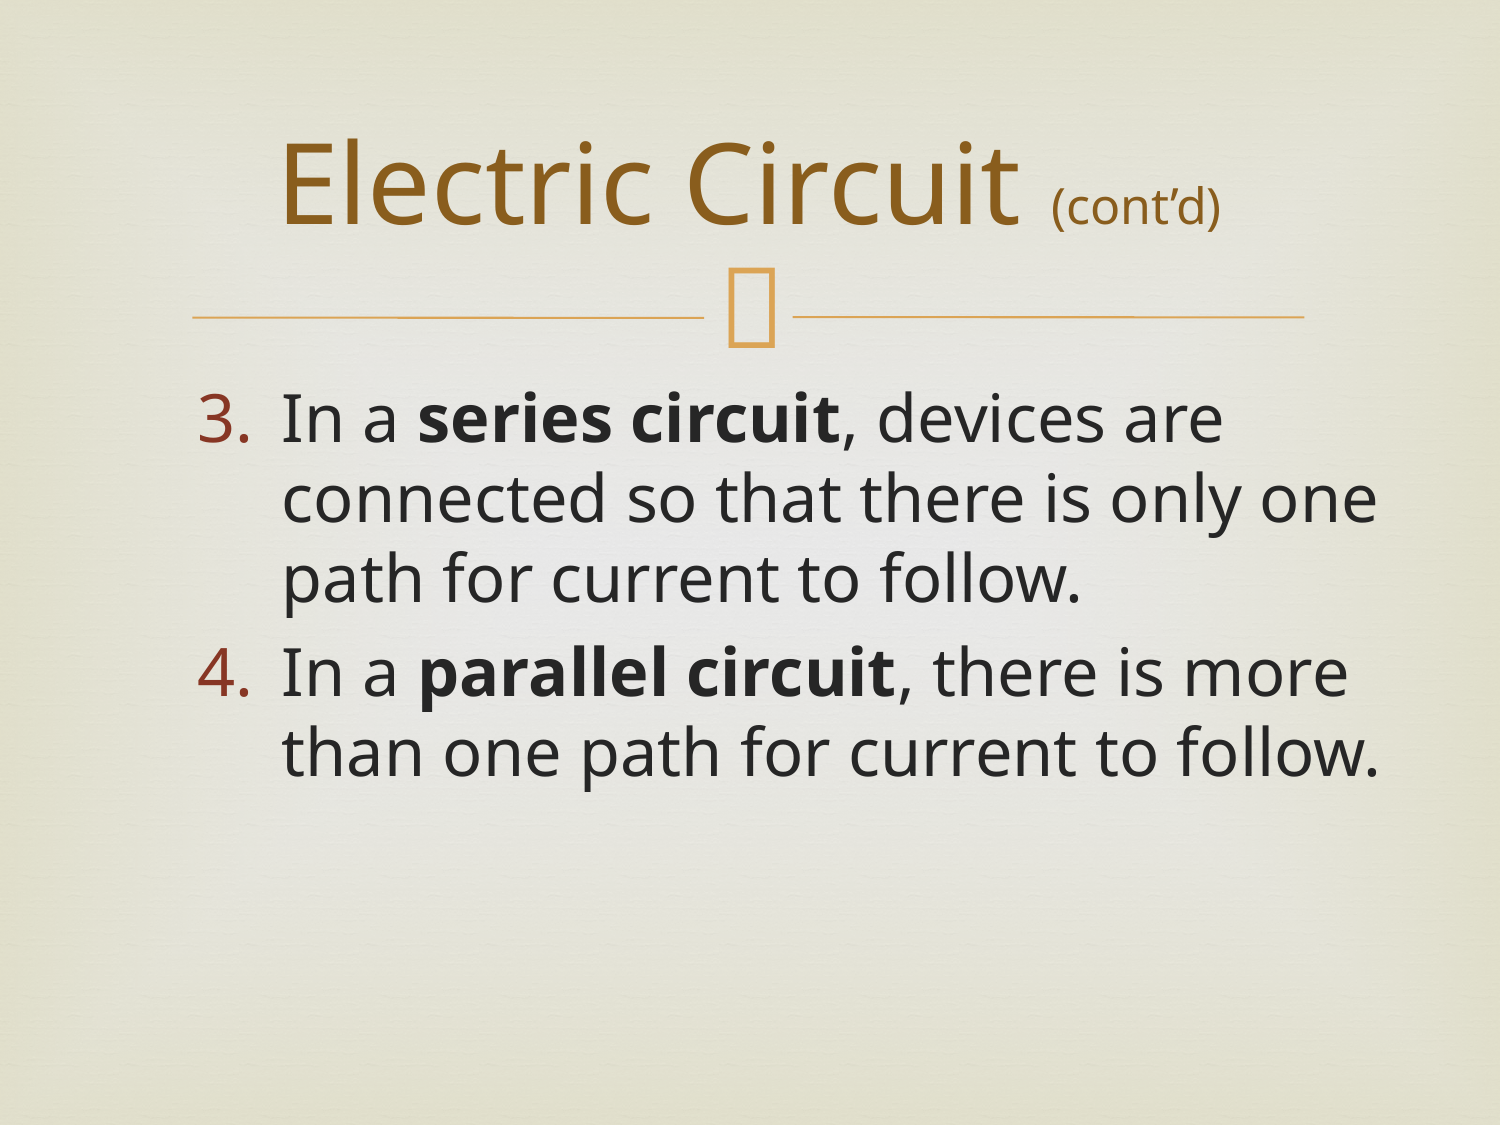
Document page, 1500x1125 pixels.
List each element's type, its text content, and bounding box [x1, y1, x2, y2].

title Electric Circuit (cont’d) [112, 93, 1386, 267]
list In a series circuit, devices are connected so that there is only one path for current to follow. In a parallel circuit, there is more than one path for current to follow. [114, 368, 1428, 1058]
